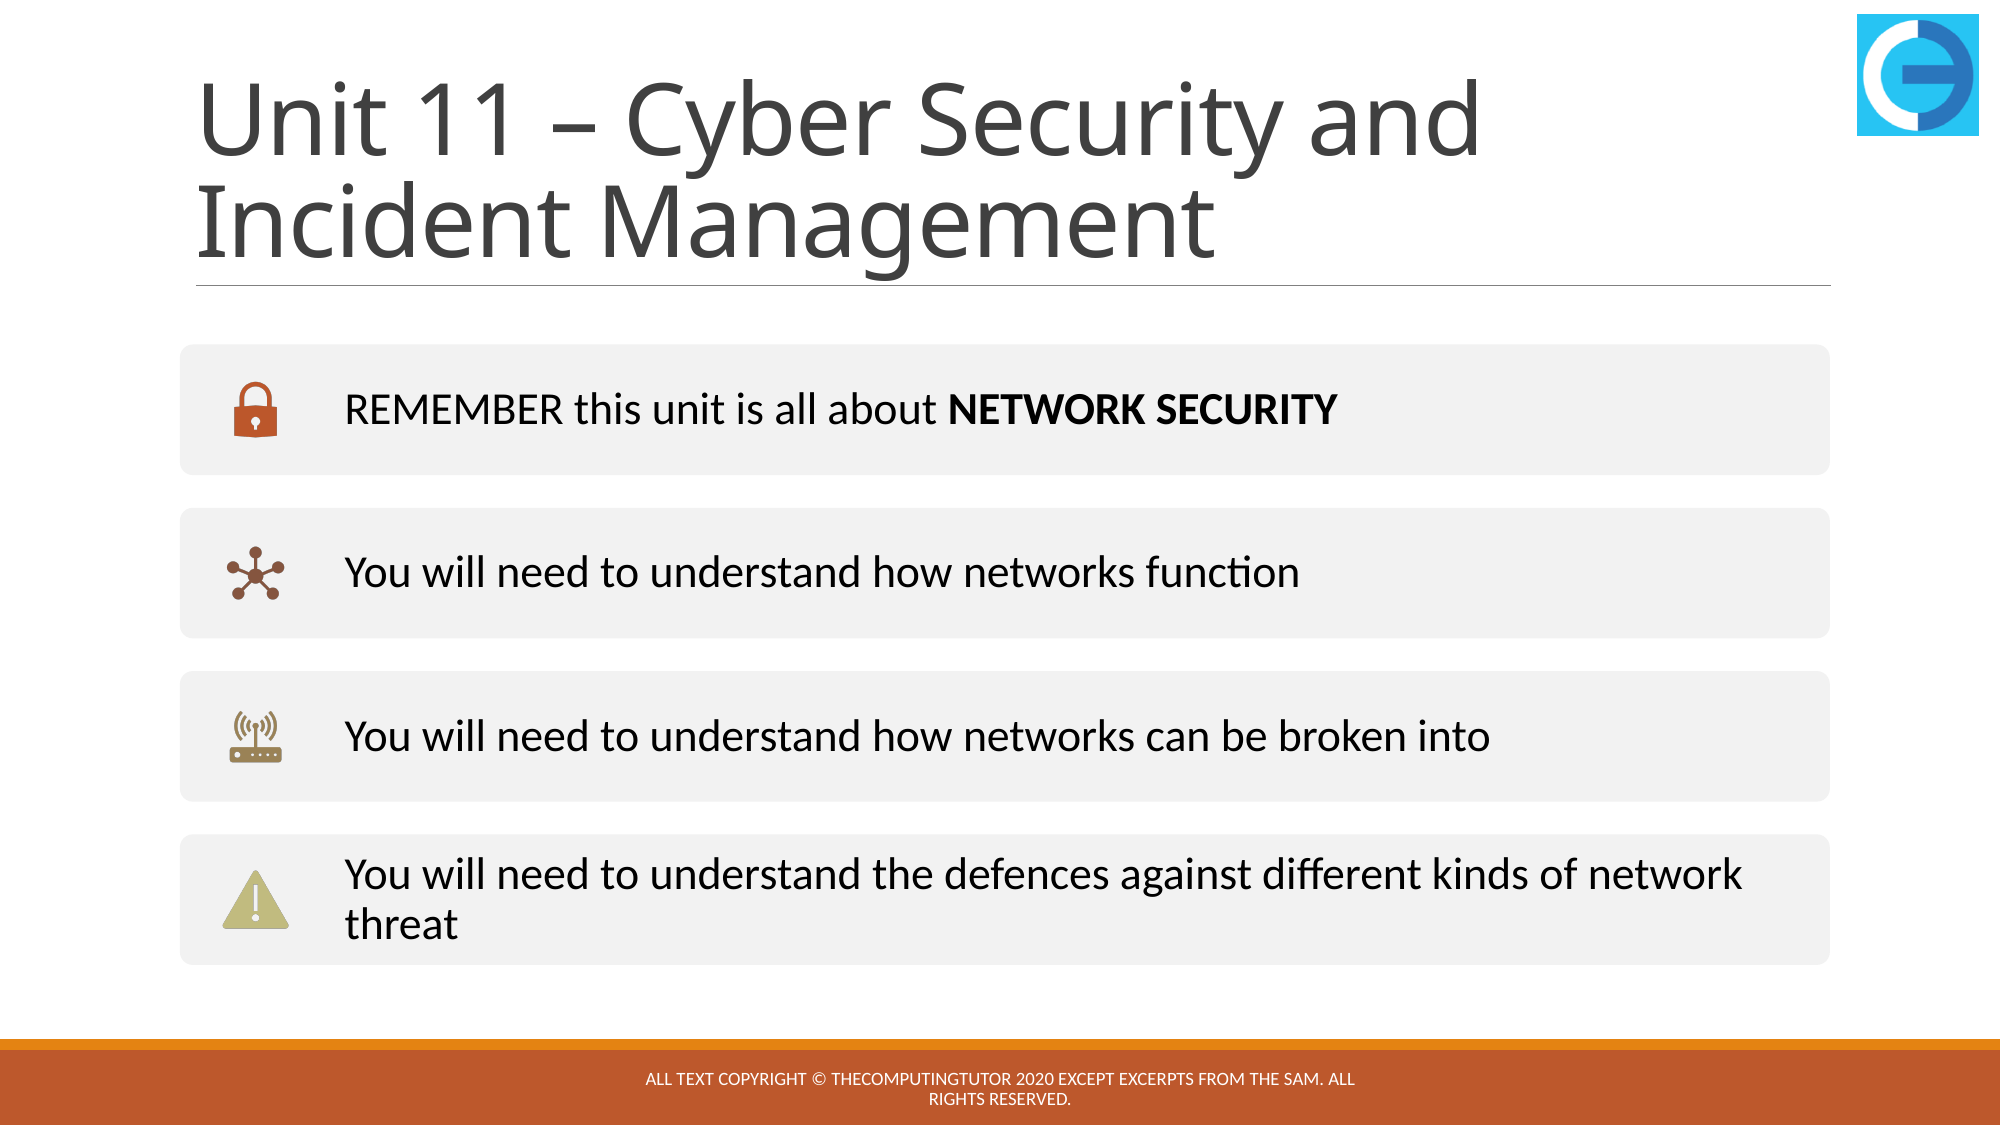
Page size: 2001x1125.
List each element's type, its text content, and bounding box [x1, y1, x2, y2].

title Unit 11 – Cyber Security and Incident Management [180, 47, 1830, 285]
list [179, 343, 1831, 966]
footer All text copyright © TheComputingTutor 2020 except excerpts from the SAM. All rights Reserved. [604, 1059, 1396, 1120]
picture [1857, 14, 1979, 136]
